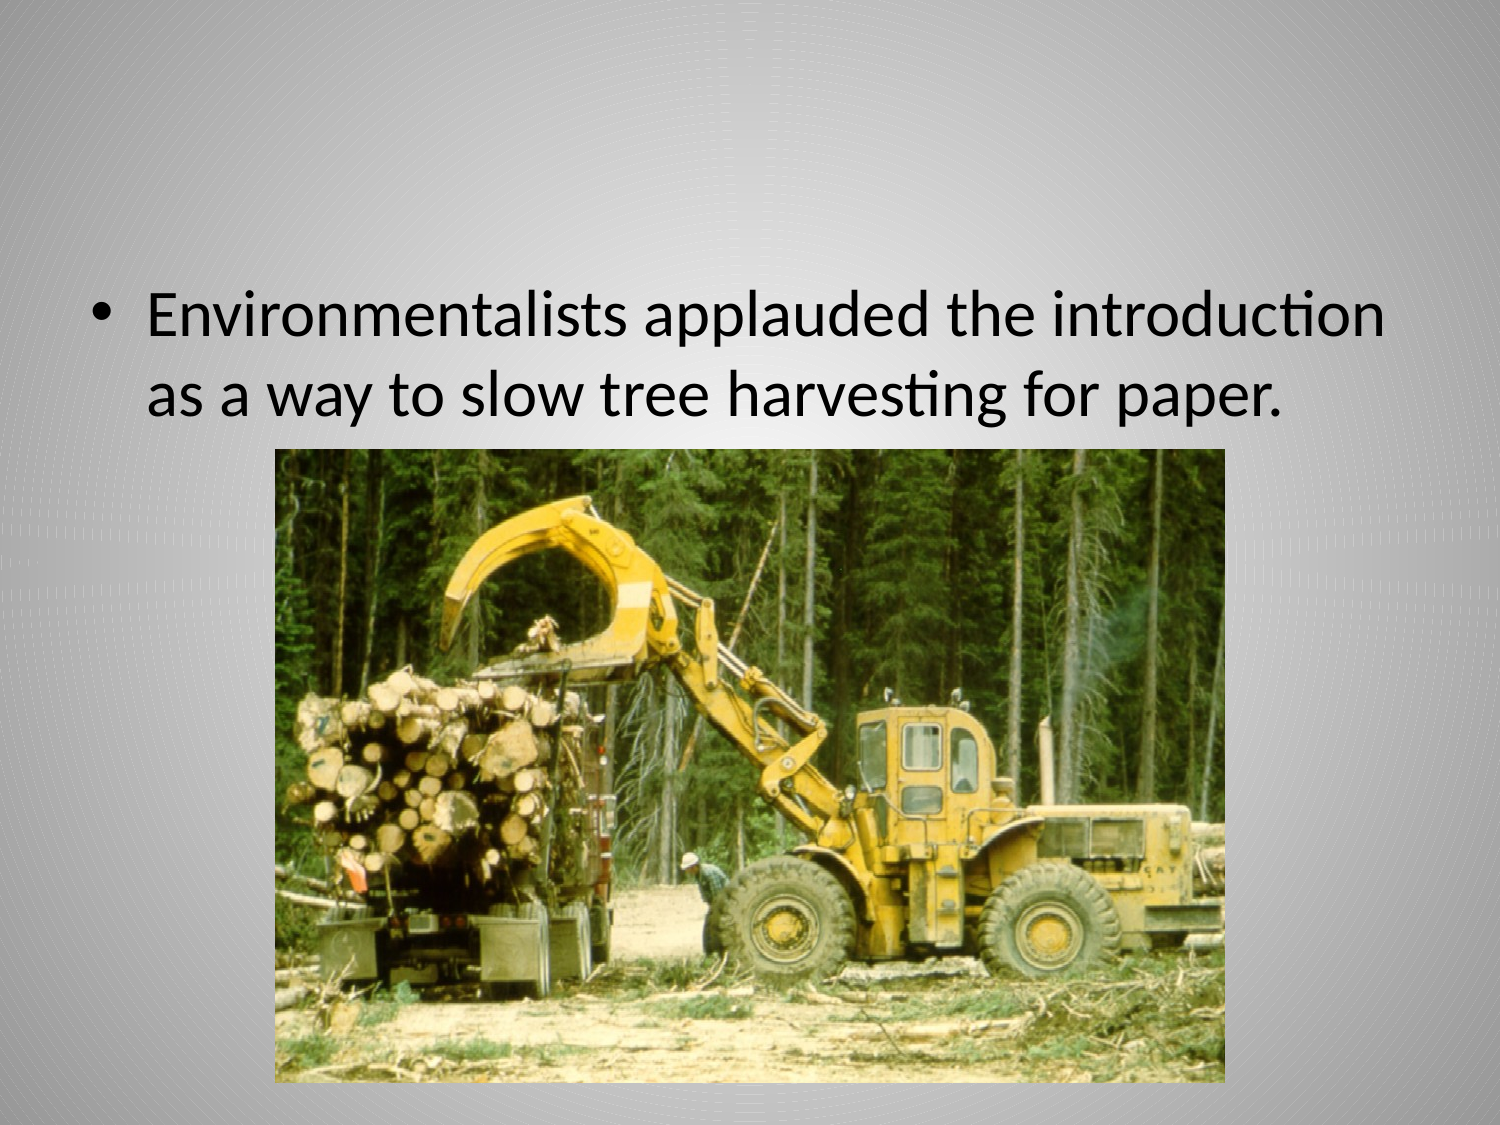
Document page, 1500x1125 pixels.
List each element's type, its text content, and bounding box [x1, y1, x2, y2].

picture [274, 449, 1226, 1083]
list Environmentalists applauded the introduction as a way to slow tree harvesting for paper. [75, 262, 1425, 1005]
